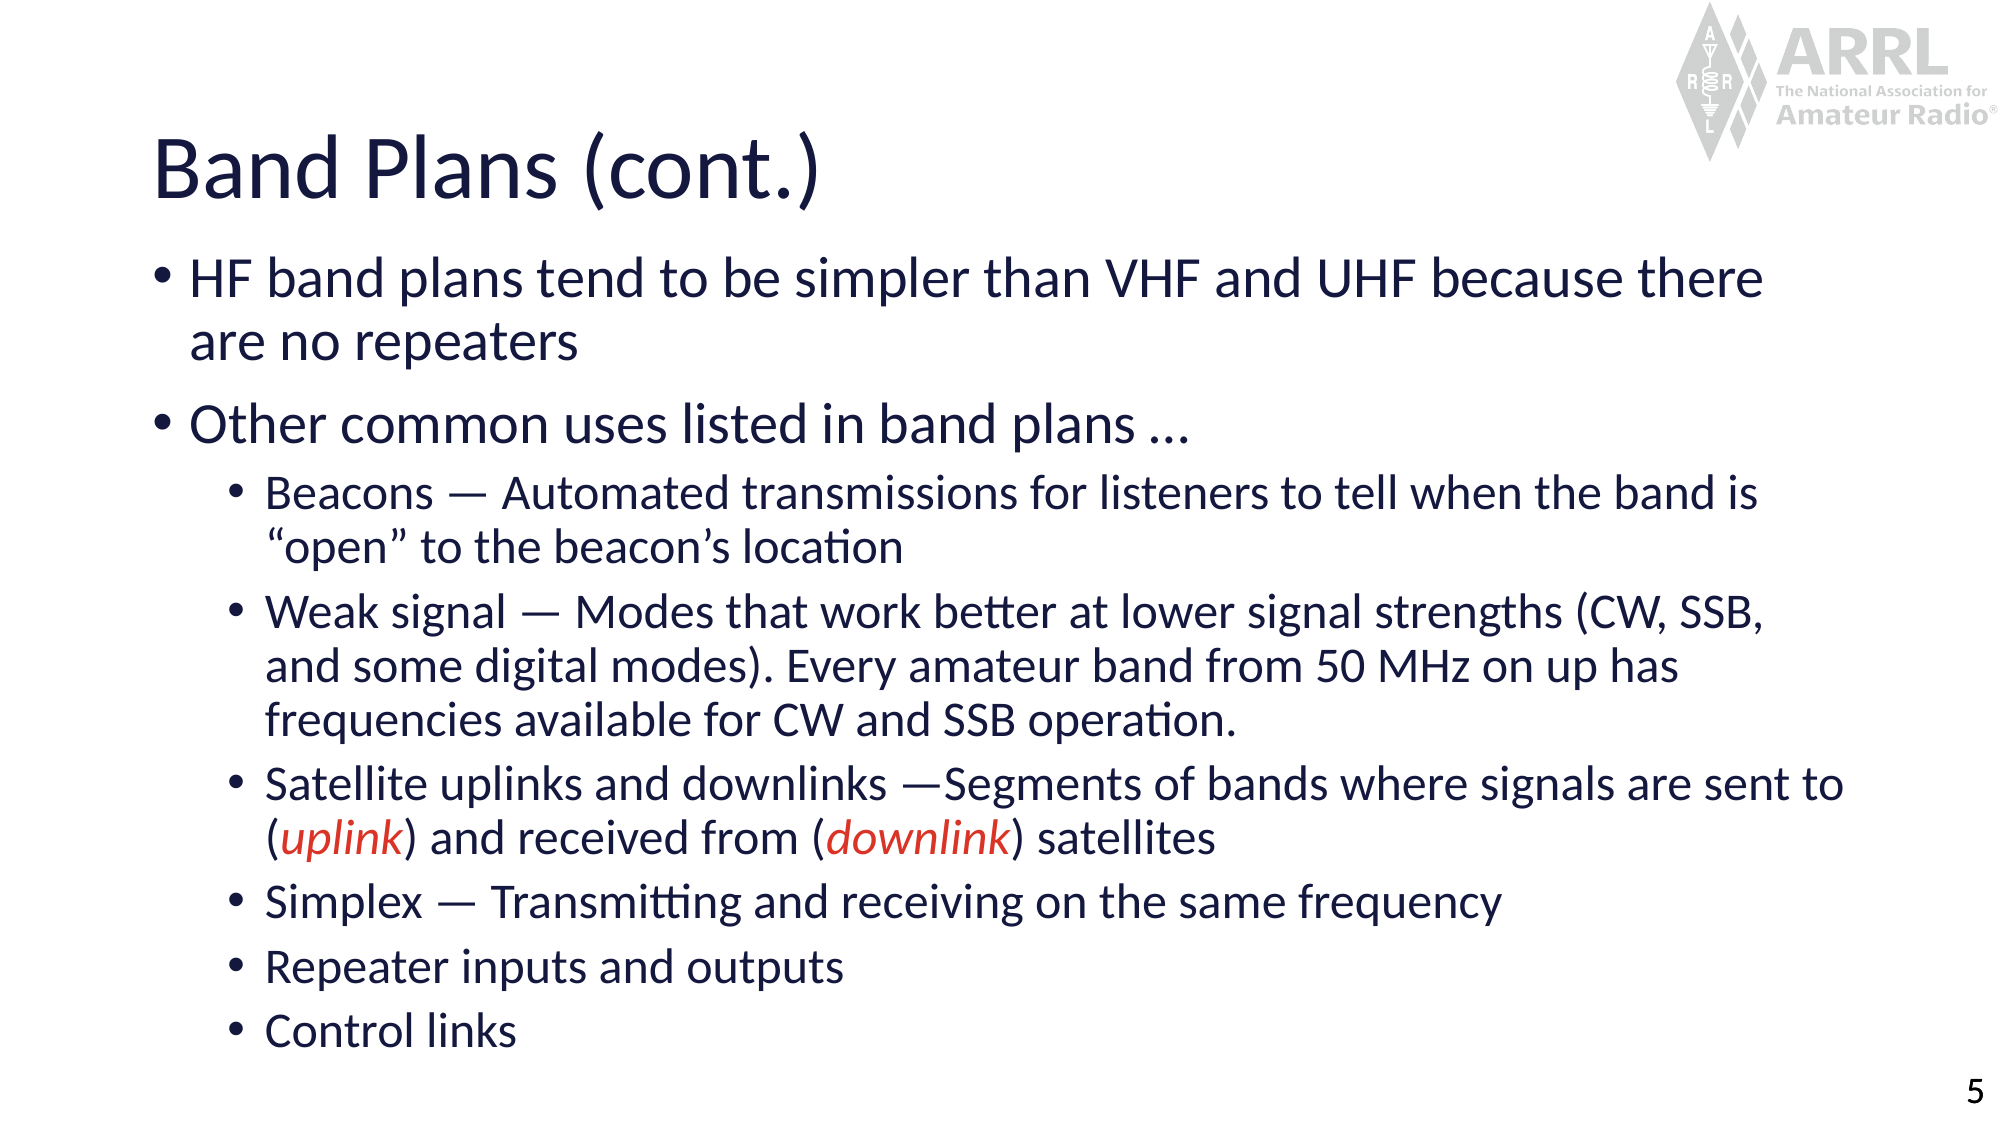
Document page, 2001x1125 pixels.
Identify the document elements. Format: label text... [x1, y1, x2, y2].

title Band Plans (cont.) [137, 59, 1863, 239]
picture [1674, 0, 2000, 164]
list HF band plans tend to be simpler than VHF and UHF because there are no repeaters Other common uses listed in band plans … Beacons — Automated transmissions for listeners to tell when the band is “open” to the beacon’s location Weak signal — Modes that work better at lower signal strengths (CW, SSB, and some digital modes). Every amateur band from 50 MHz on up has frequencies available for CW and SSB operation. Satellite uplinks and downlinks —Segments of bands where signals are sent to (uplink) and received from (downlink) satellites Simplex — Transmitting and receiving on the same frequency Repeater inputs and outputs Control links [137, 239, 1863, 1095]
